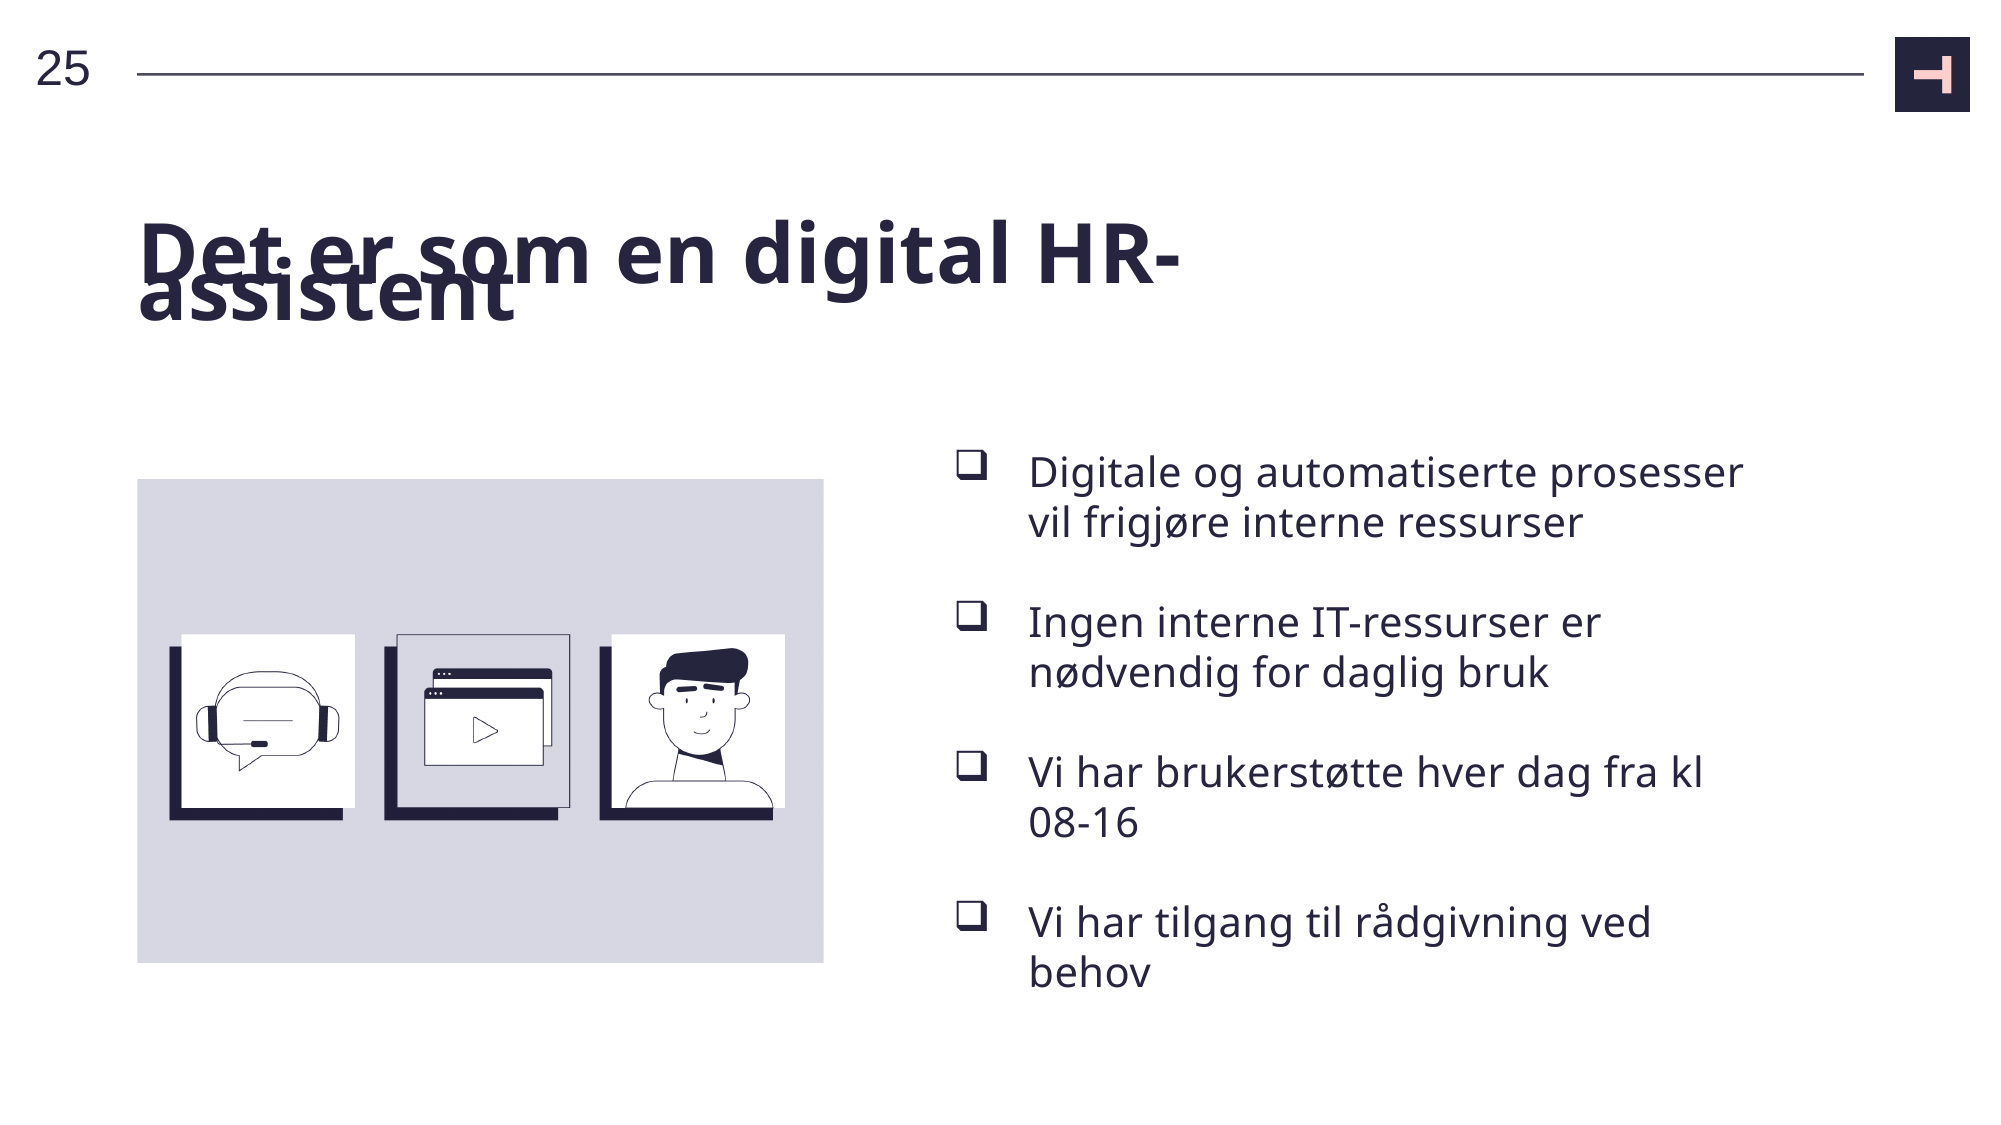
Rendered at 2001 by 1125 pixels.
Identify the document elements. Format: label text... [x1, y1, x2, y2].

list Det er som en digital HR-assistent [137, 262, 1562, 351]
slide_number 25 [35, 35, 138, 96]
picture [1895, 37, 1970, 112]
list Digitale og automatiserte prosesser vil frigjøre interne ressurser Ingen interne IT-ressurser er nødvendig for daglig bruk Vi har brukerstøtte hver dag fra kl 08-16 Vi har tilgang til rådgivning ved behov [953, 479, 1754, 963]
picture [137, 479, 824, 963]
